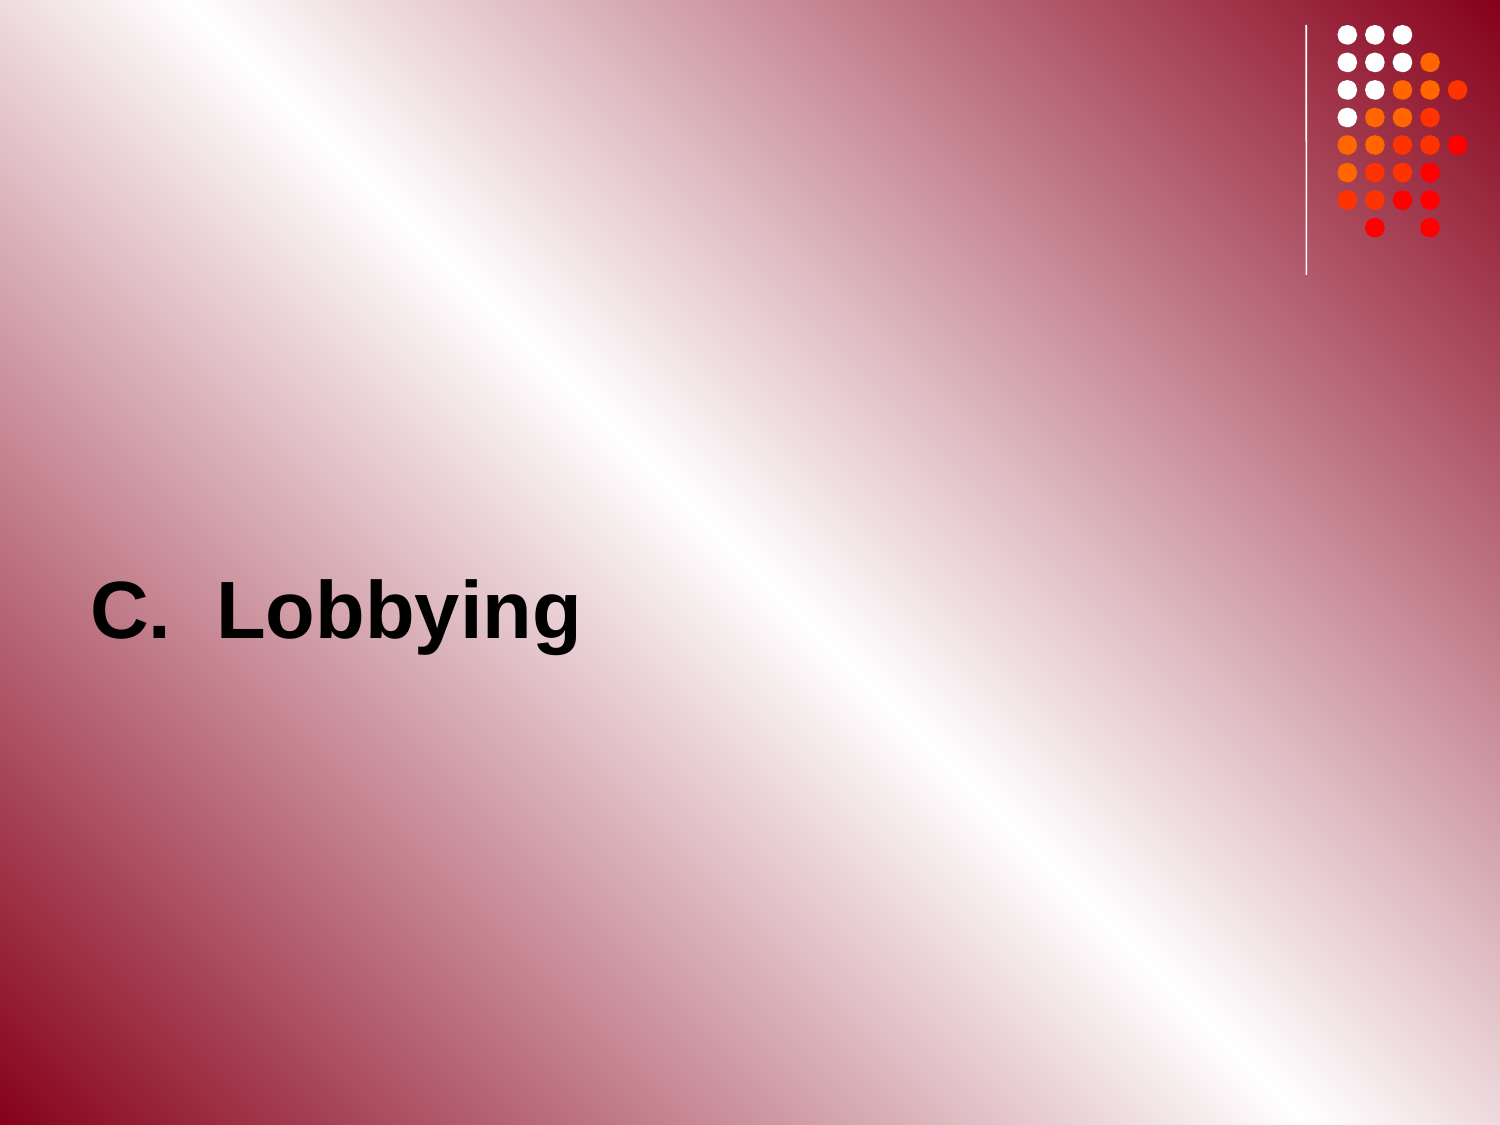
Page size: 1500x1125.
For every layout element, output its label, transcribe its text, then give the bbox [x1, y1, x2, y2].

title C. Lobbying [75, 450, 1313, 663]
